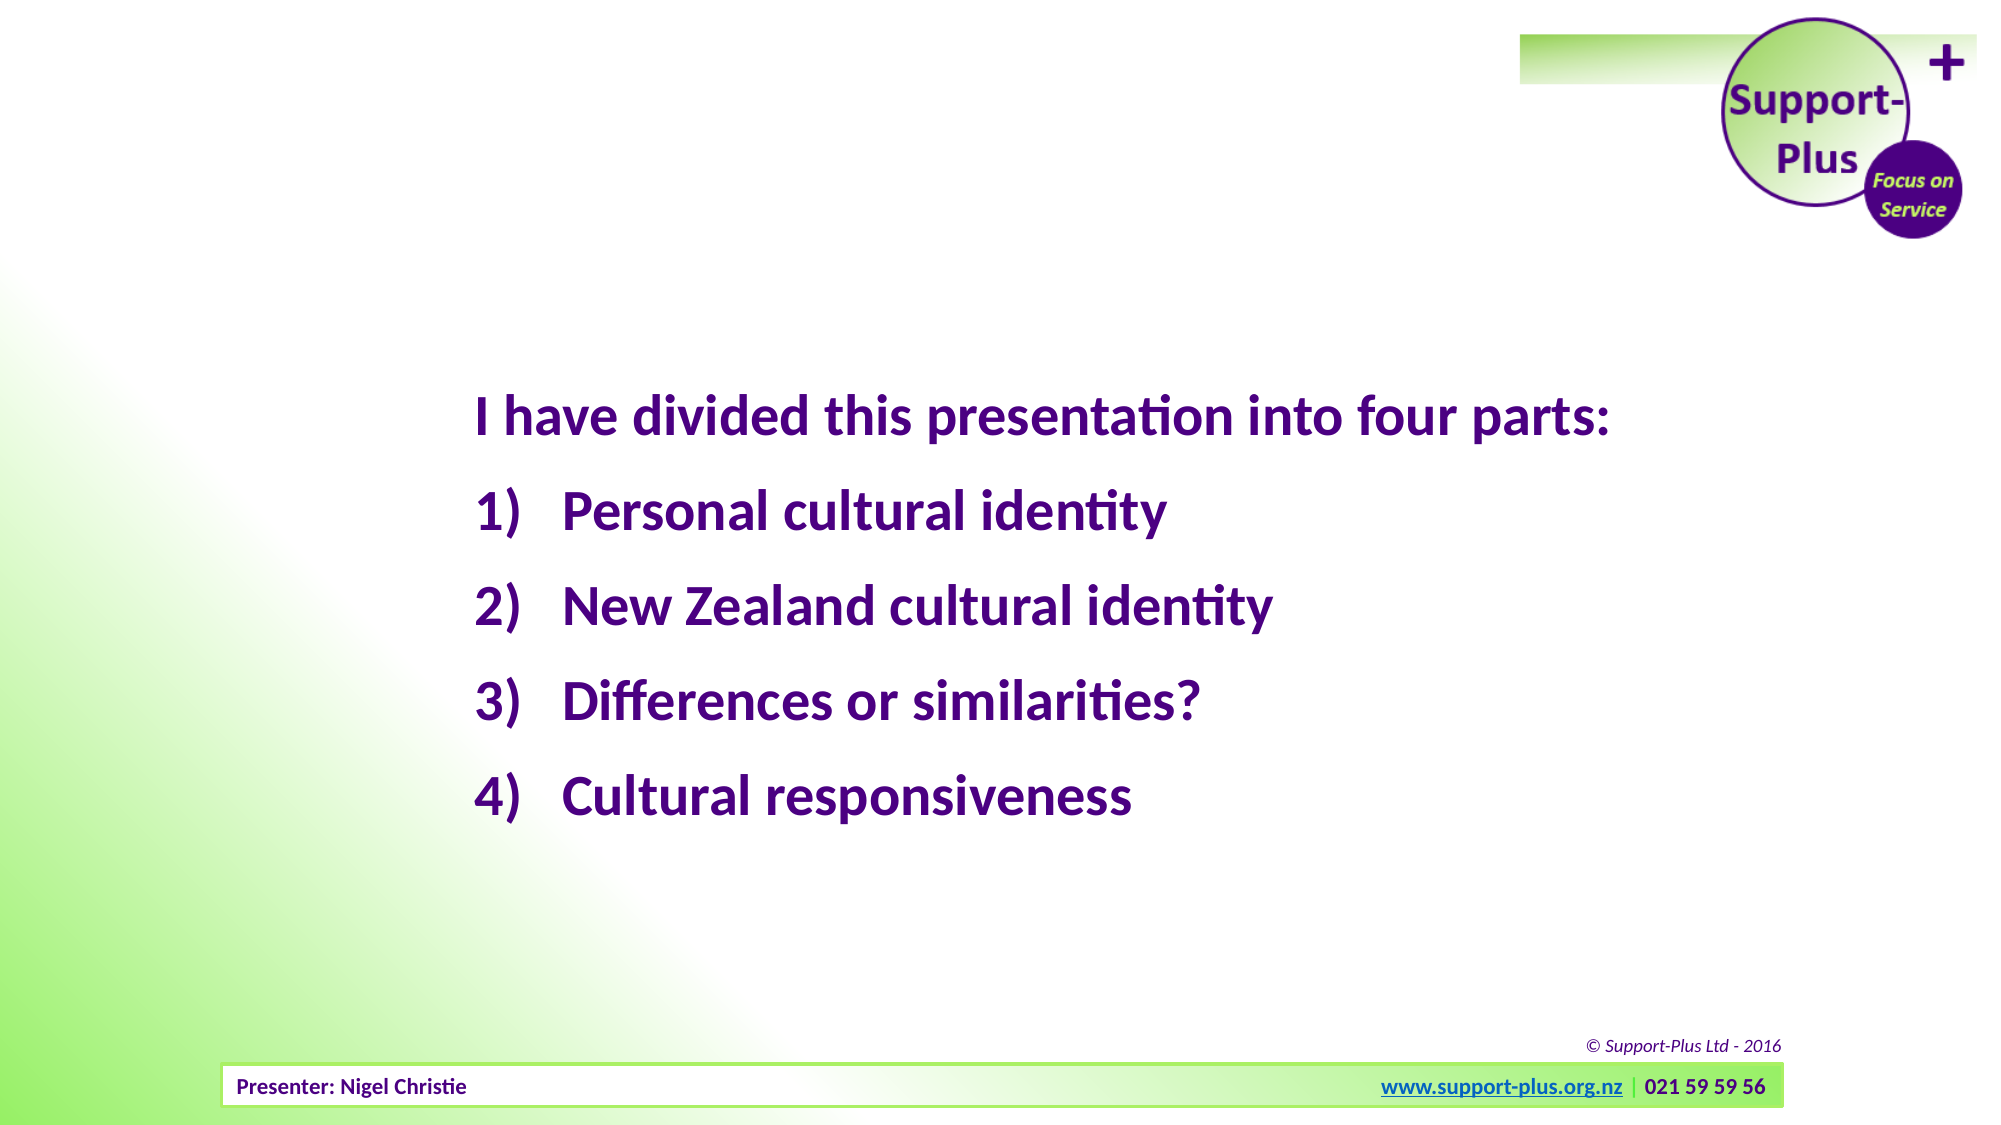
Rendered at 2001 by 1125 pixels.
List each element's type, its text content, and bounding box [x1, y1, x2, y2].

text_box I have divided this presentation into four parts: Personal cultural identity New Zealand cultural identity Differences or similarities? Cultural responsiveness [430, 370, 1662, 880]
text_box Presenter: Nigel Christie www.support-plus.org.nz | 021 59 59 56 [221, 1063, 1783, 1107]
text_box © Support-Plus Ltd - 2016 [1570, 1026, 1819, 1064]
picture [1514, 15, 1983, 246]
